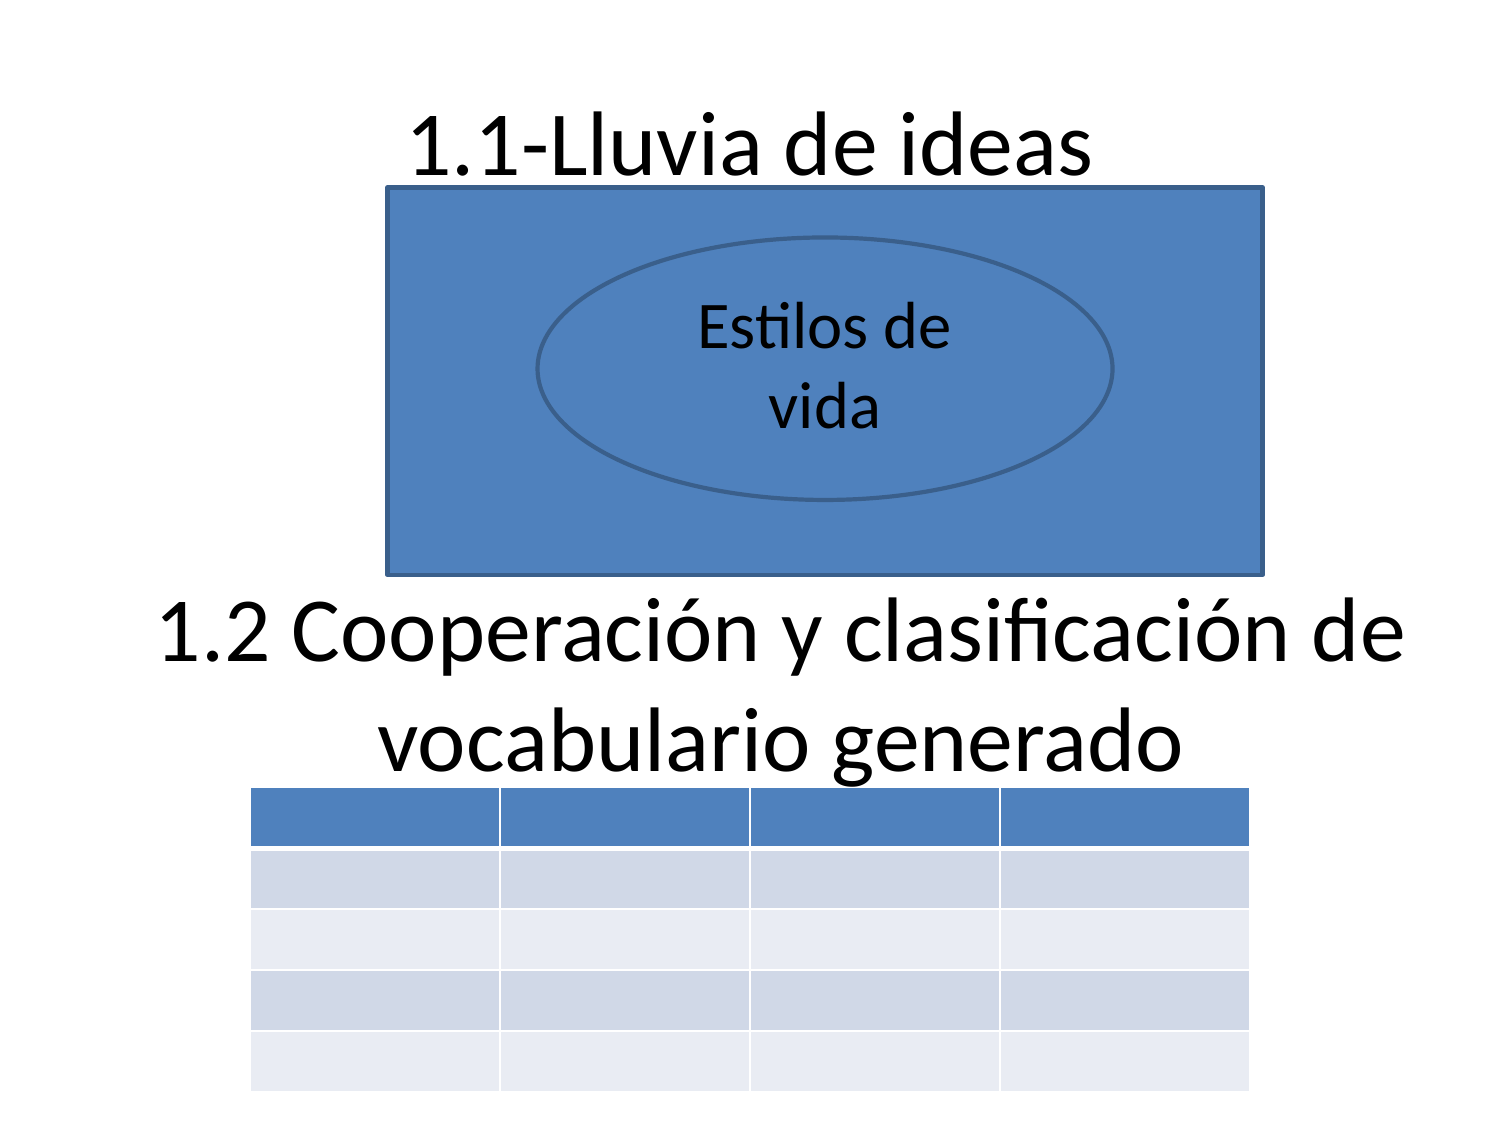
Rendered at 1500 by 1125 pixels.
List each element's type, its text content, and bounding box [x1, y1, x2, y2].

table_cell [751, 971, 999, 1030]
table_cell [251, 1032, 499, 1091]
table_cell [251, 971, 499, 1030]
text_box [535, 235, 1115, 503]
table_cell [751, 851, 999, 908]
table_cell [751, 1032, 999, 1091]
table_cell [1001, 971, 1249, 1030]
table_cell [751, 910, 999, 969]
table_cell [1001, 910, 1249, 969]
table_header [501, 788, 749, 846]
table_cell [251, 910, 499, 969]
title 1.1-Lluvia de ideas [75, 45, 1425, 233]
table_header [251, 788, 499, 846]
table_cell [501, 910, 749, 969]
table_header [751, 788, 999, 846]
table_cell [1001, 1032, 1249, 1091]
text_box Estilos de vida [637, 274, 1013, 450]
table_cell [501, 1032, 749, 1091]
text_box [385, 185, 1265, 562]
text_box 1.2 Cooperación y clasificación de vocabulario generado [62, 562, 1500, 908]
table_cell [251, 851, 499, 908]
table_cell [501, 851, 749, 908]
table_header [1001, 788, 1249, 846]
table_cell [501, 971, 749, 1030]
table_cell [1001, 851, 1249, 908]
